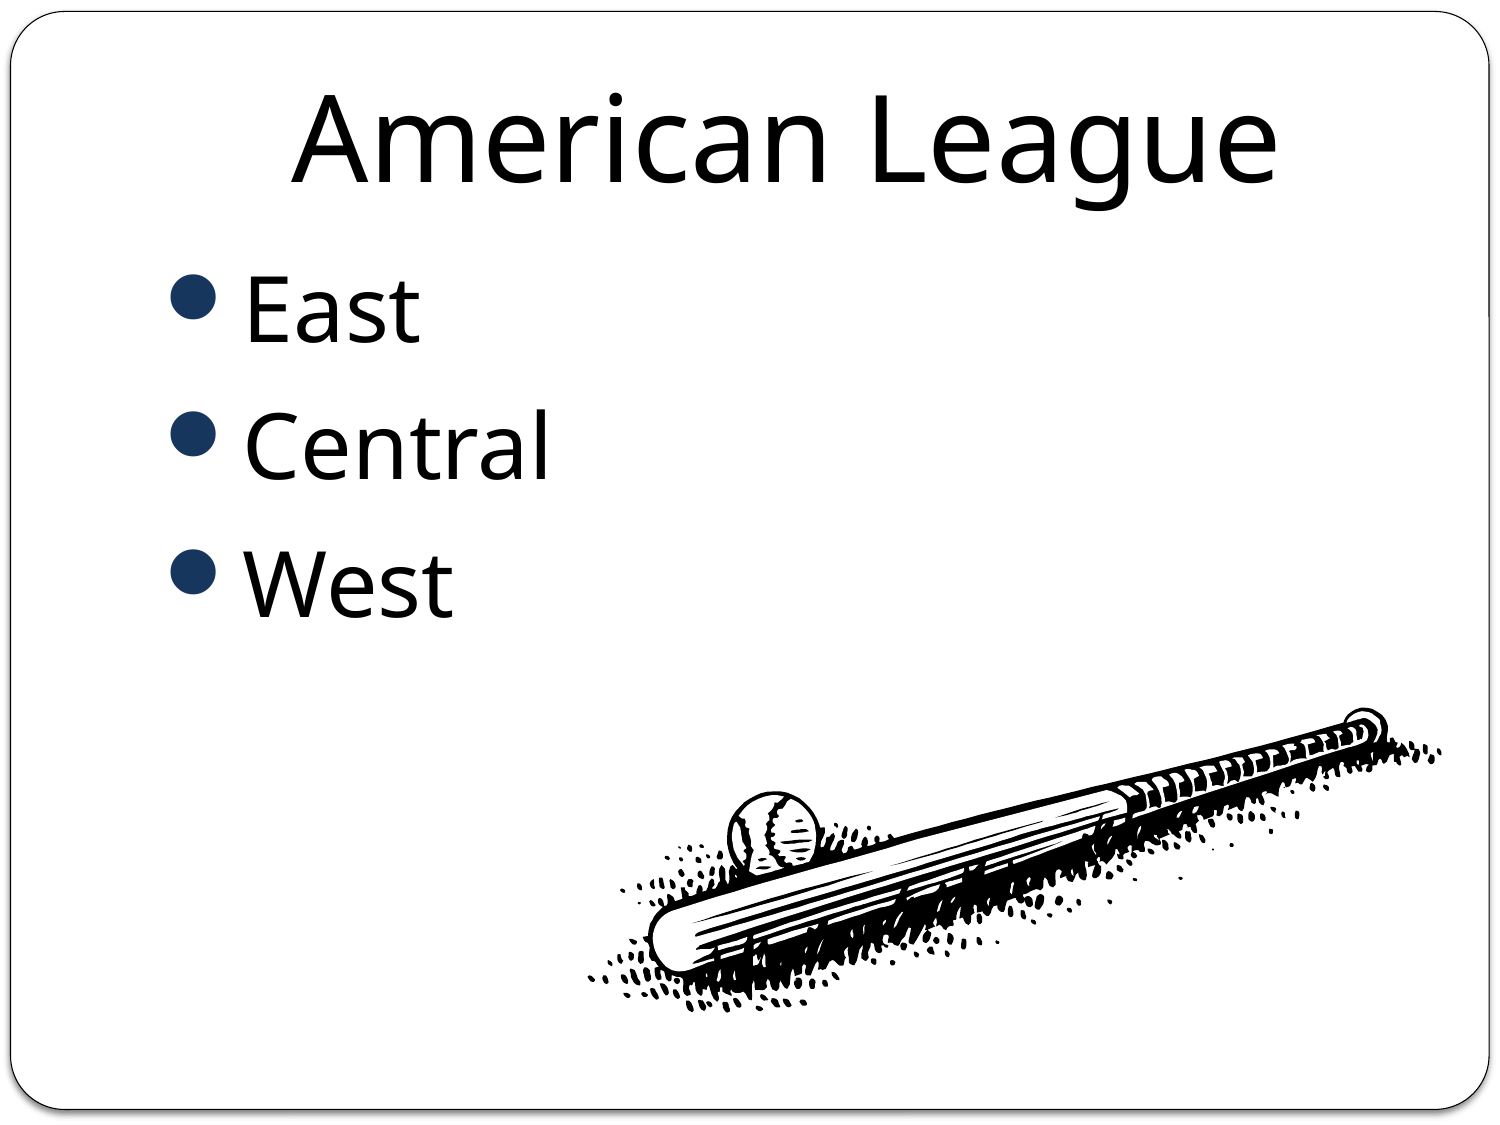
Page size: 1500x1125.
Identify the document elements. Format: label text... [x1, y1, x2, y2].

list East Central West [150, 237, 1425, 988]
title American League [150, 45, 1425, 233]
picture [587, 706, 1442, 1013]
